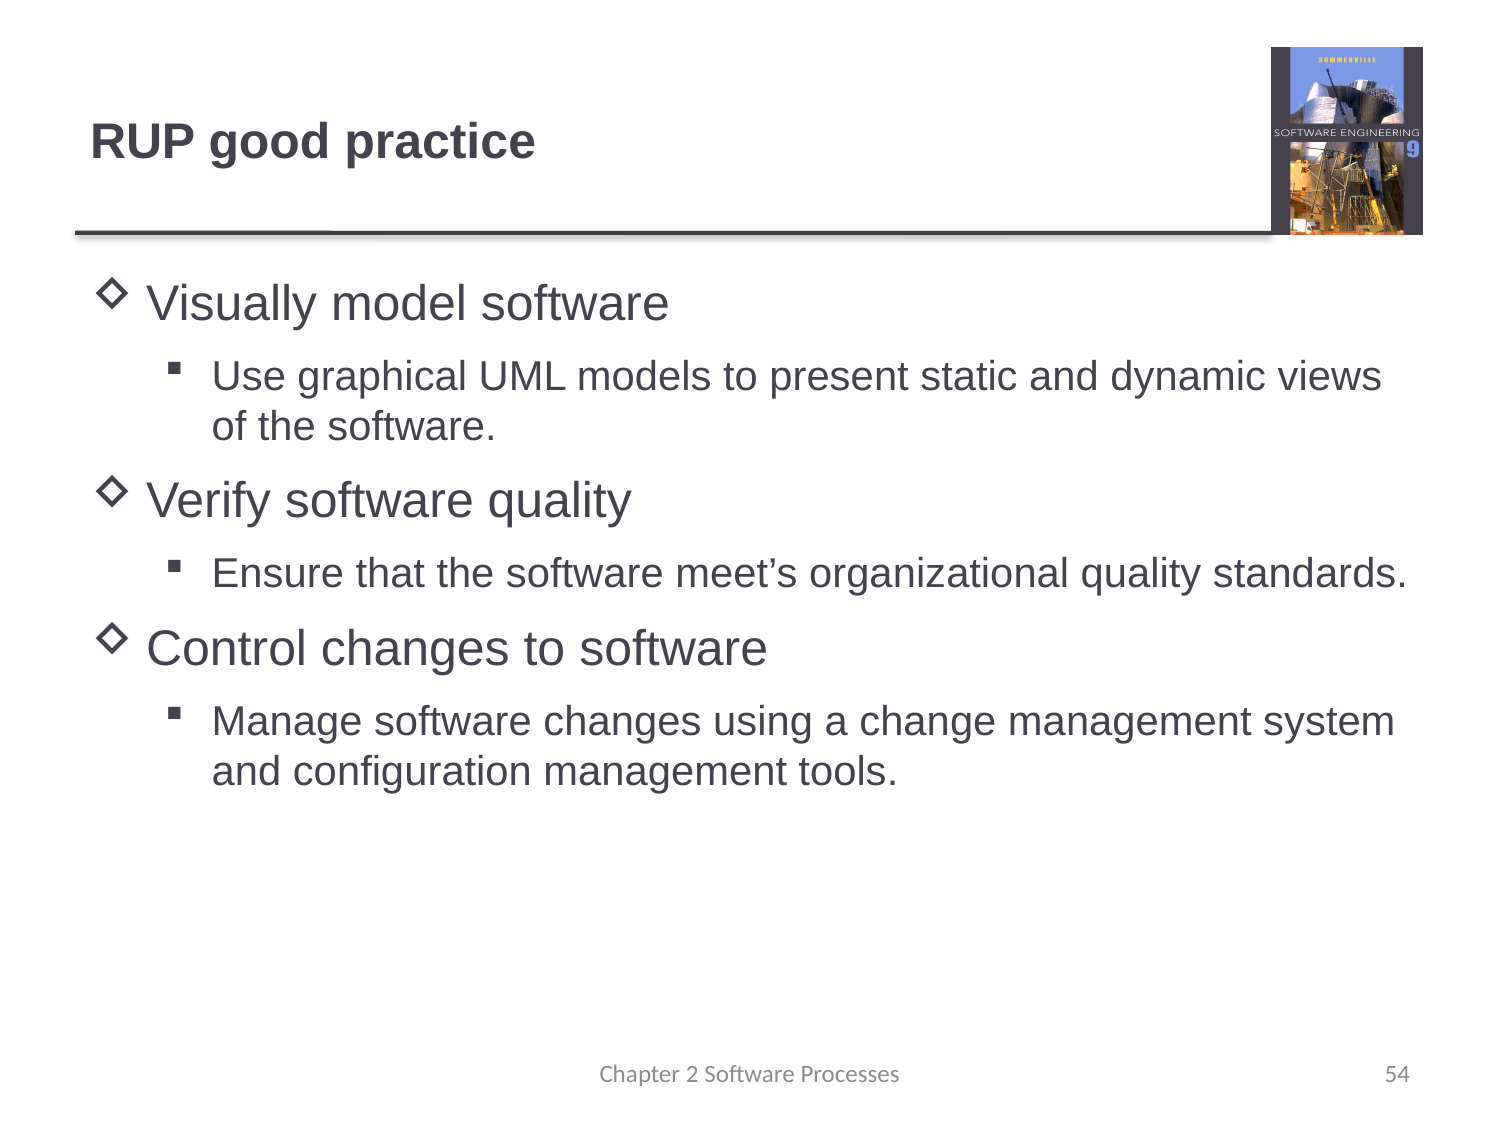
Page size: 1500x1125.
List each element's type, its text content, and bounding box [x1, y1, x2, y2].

footer Chapter 2 Software Processes [512, 1042, 988, 1103]
slide_number 54 [1074, 1042, 1425, 1103]
title RUP good practice [74, 44, 1272, 233]
list Visually model software Use graphical UML models to present static and dynamic views of the software. Verify software quality Ensure that the software meet’s organizational quality standards. Control changes to software Manage software changes using a change management system and configuration management tools. [75, 262, 1425, 1005]
picture [1272, 47, 1423, 235]
